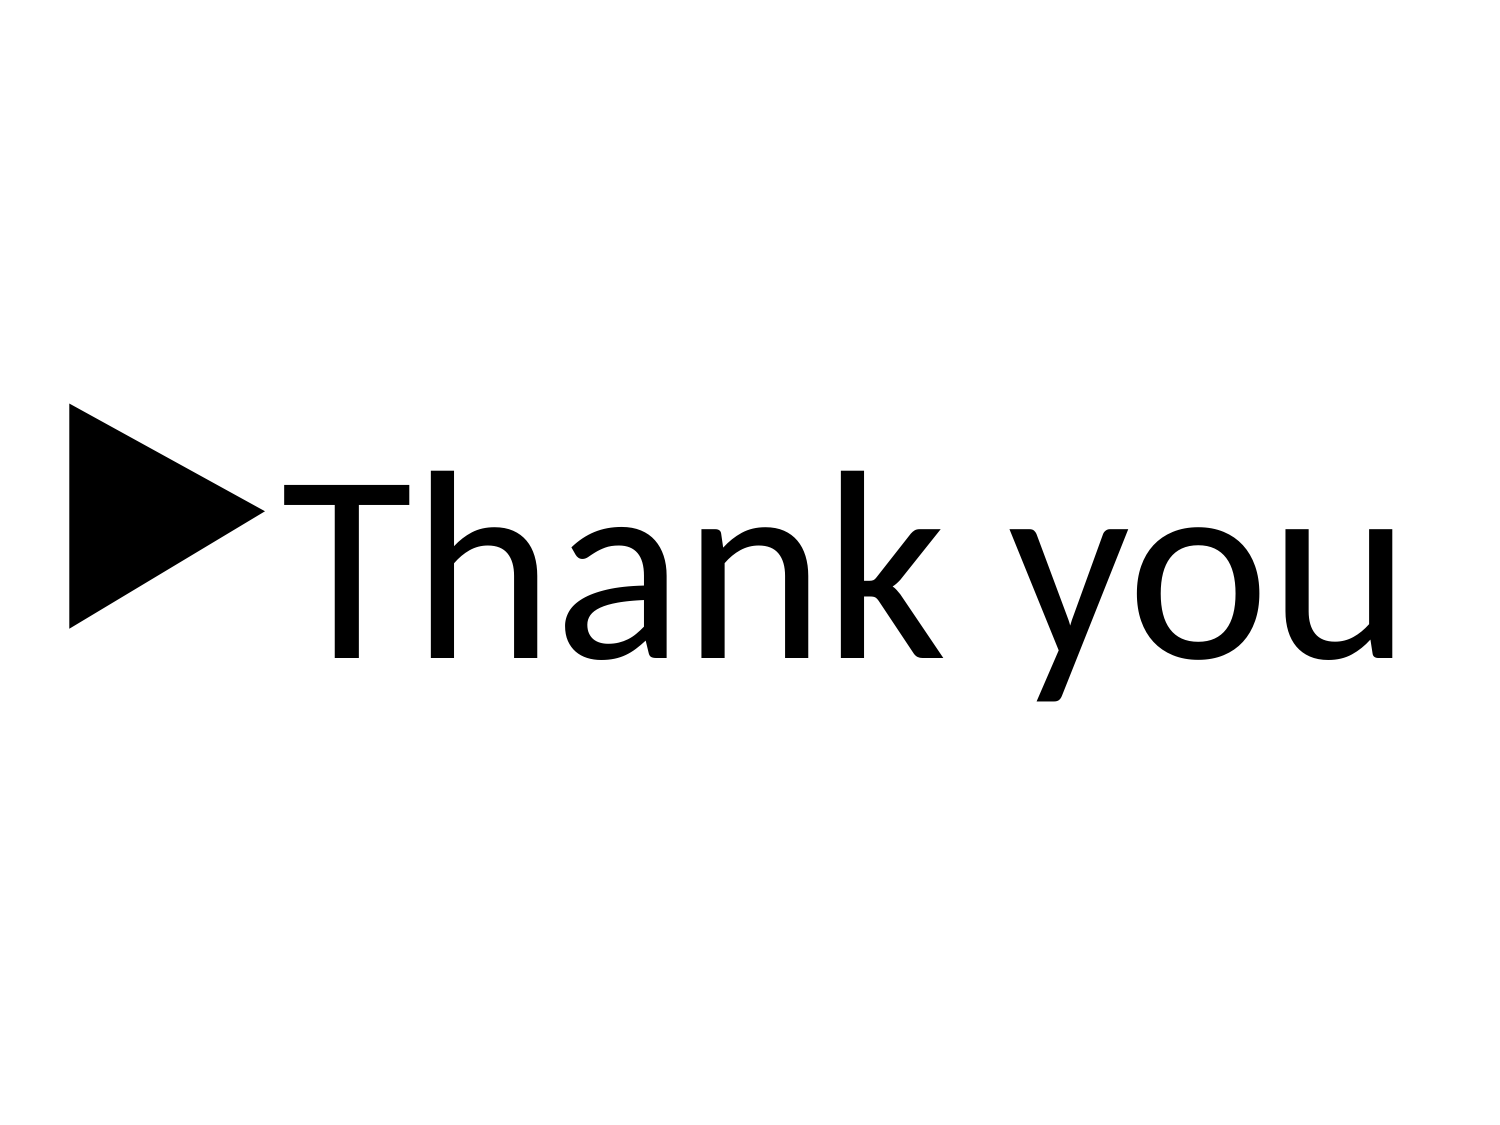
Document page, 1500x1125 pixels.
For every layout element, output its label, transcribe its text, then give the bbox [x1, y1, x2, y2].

list Thank you [29, 237, 1469, 988]
